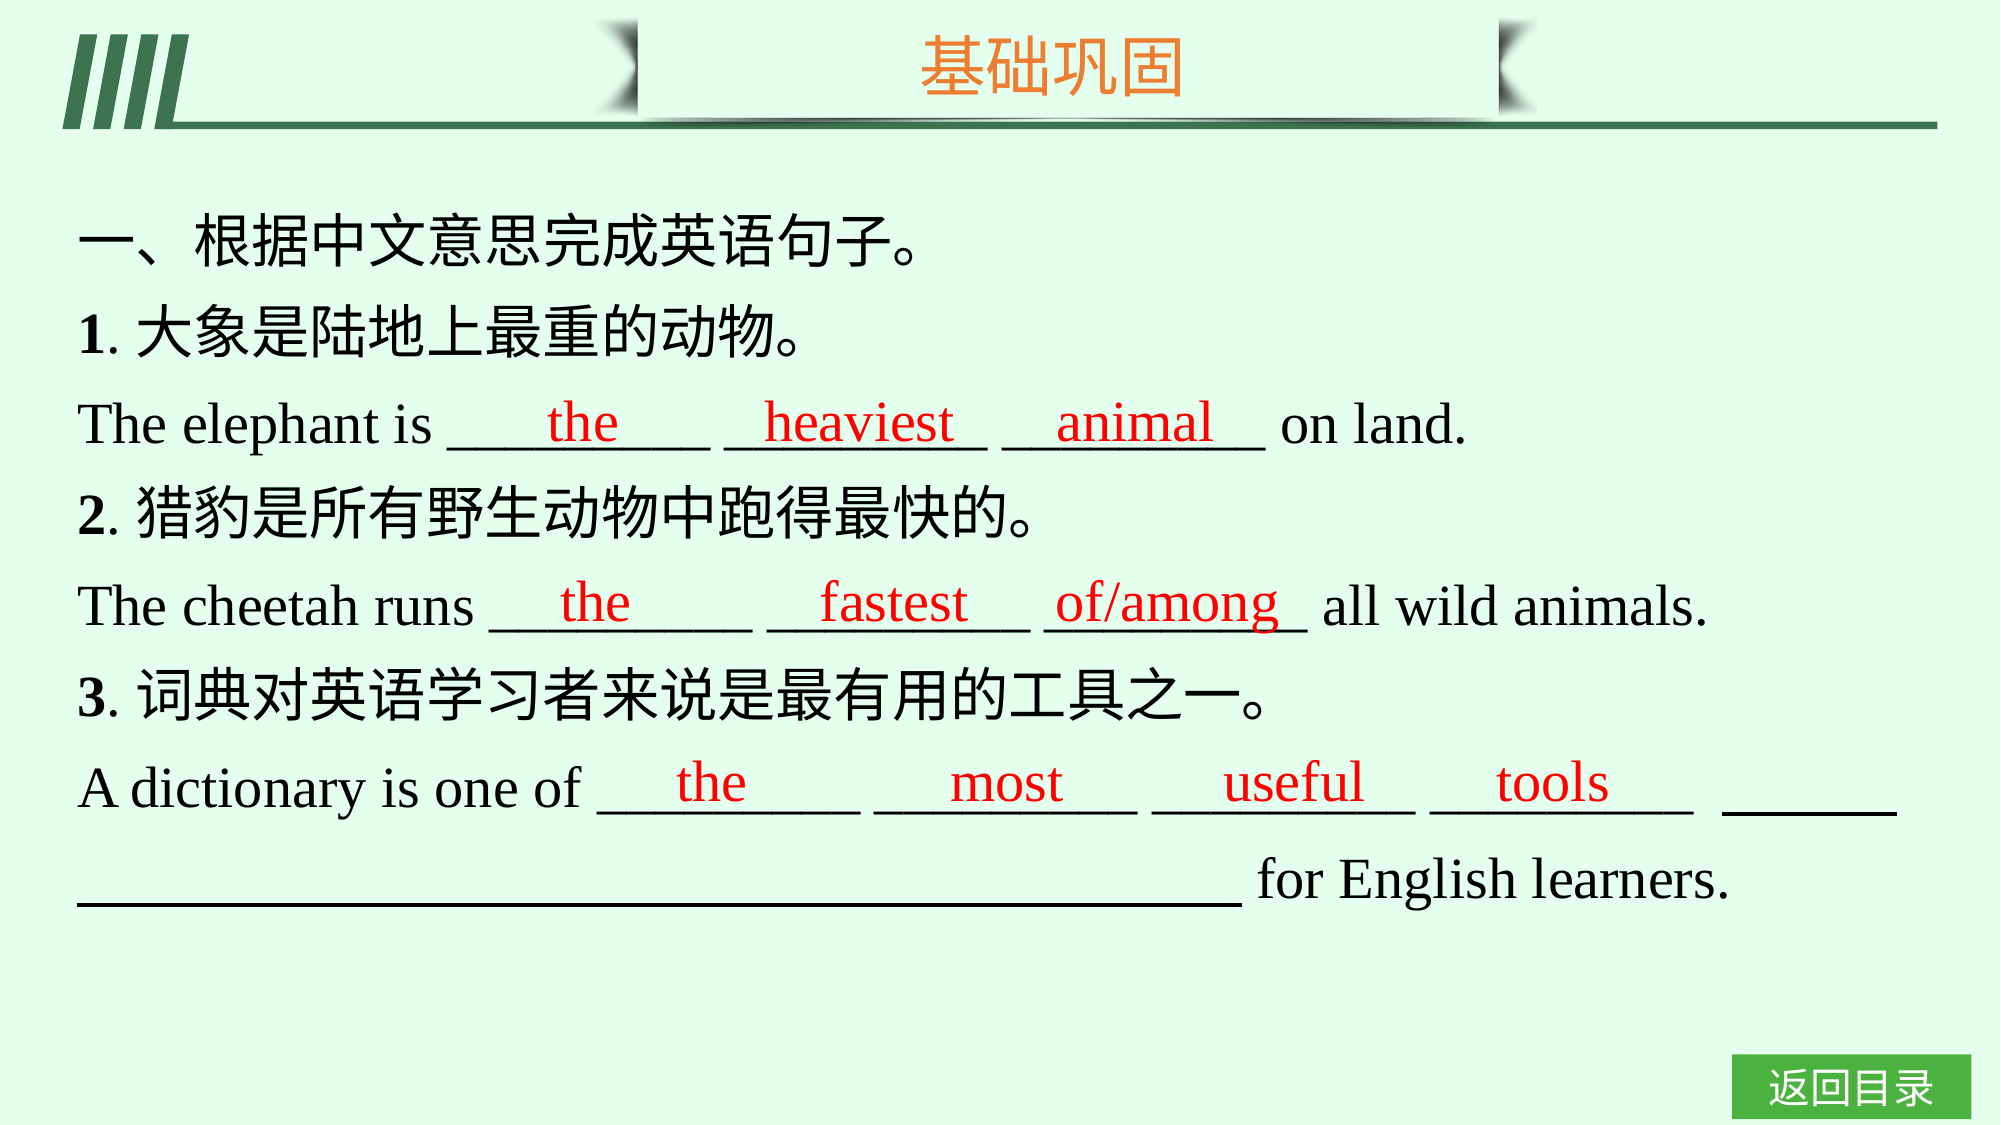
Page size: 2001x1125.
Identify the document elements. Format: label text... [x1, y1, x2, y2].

text_box the heaviest animal [533, 362, 1231, 461]
text_box the fastest of/among [545, 542, 1295, 641]
text_box the most useful tools [661, 721, 1626, 821]
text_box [62, 34, 1938, 130]
text_box 一、根据中文意思完成英语句子。 1.大象是陆地上最重的动物。 The elephant is _________ _________ _________ on land. 2.猎豹是所有野生动物中跑得最快的。 The cheetah runs _________ _________ _________ all wild animals. 3.词典对英语学习者来说是最有用的工具之一。 A dictionary is one of _________ _________ _________ _________ for English learners. [62, 175, 1938, 918]
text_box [594, 16, 1537, 127]
